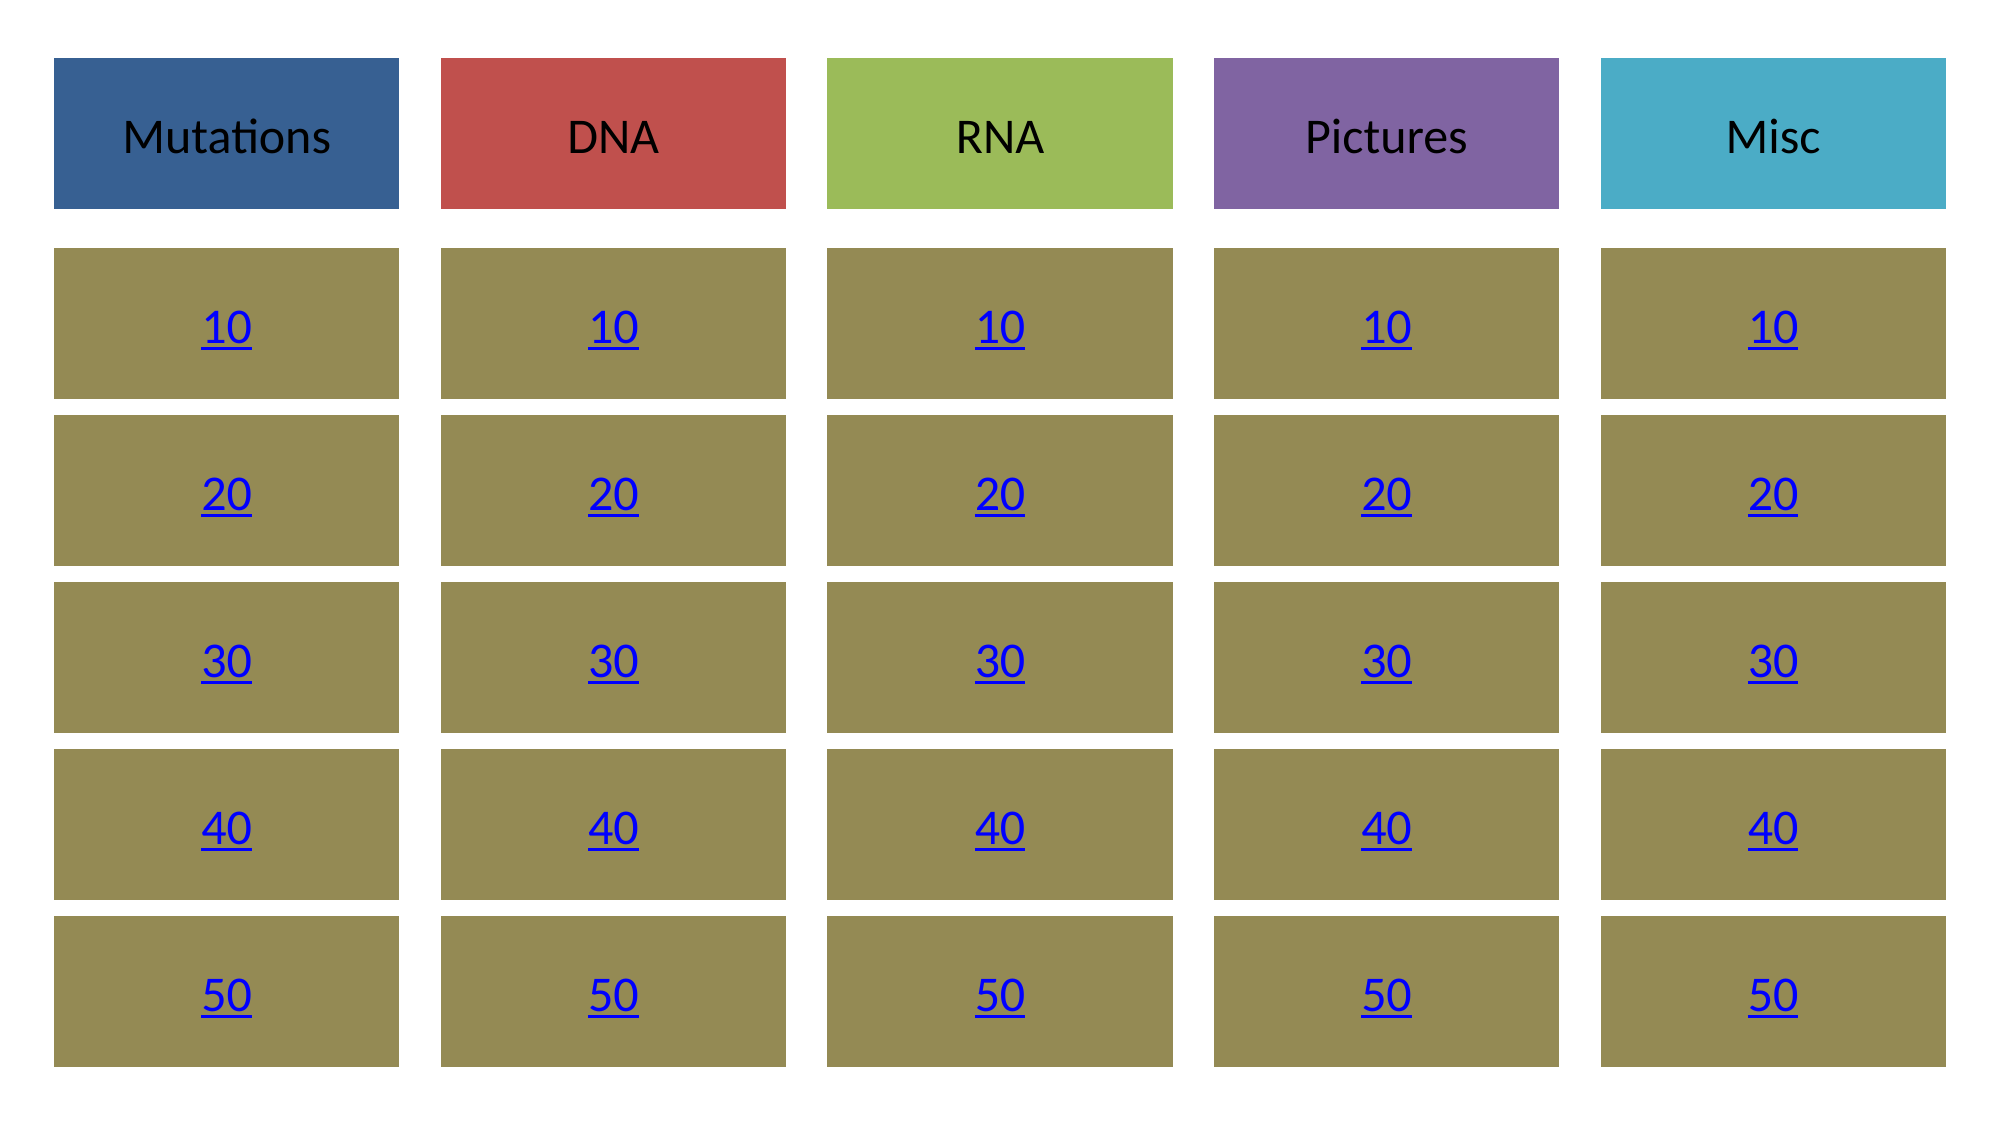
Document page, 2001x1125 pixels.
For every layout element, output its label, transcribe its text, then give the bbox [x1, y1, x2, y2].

list DNA [441, 58, 786, 209]
list 20 [54, 415, 399, 566]
list 40 [54, 749, 399, 900]
list 50 [441, 916, 786, 1067]
list 40 [1601, 749, 1946, 900]
list 30 [1214, 582, 1559, 733]
list RNA [827, 58, 1173, 209]
list 50 [1601, 916, 1946, 1067]
list 50 [827, 916, 1173, 1067]
list 20 [441, 415, 786, 566]
list 40 [827, 749, 1173, 900]
list 30 [1601, 582, 1946, 733]
list 30 [827, 582, 1173, 733]
list 10 [1601, 248, 1946, 399]
list 10 [827, 248, 1173, 399]
list 10 [441, 248, 786, 399]
list 30 [441, 582, 786, 733]
list Misc [1601, 58, 1946, 209]
list 50 [54, 916, 399, 1067]
list 30 [54, 582, 399, 733]
list 20 [827, 415, 1173, 566]
list 40 [441, 749, 786, 900]
list 50 [1214, 916, 1559, 1067]
list 10 [54, 248, 399, 399]
list 10 [1214, 248, 1559, 399]
list Mutations [54, 58, 399, 209]
list 20 [1601, 415, 1946, 566]
list Pictures [1214, 58, 1559, 209]
list 20 [1214, 415, 1559, 566]
list 40 [1214, 749, 1559, 900]
